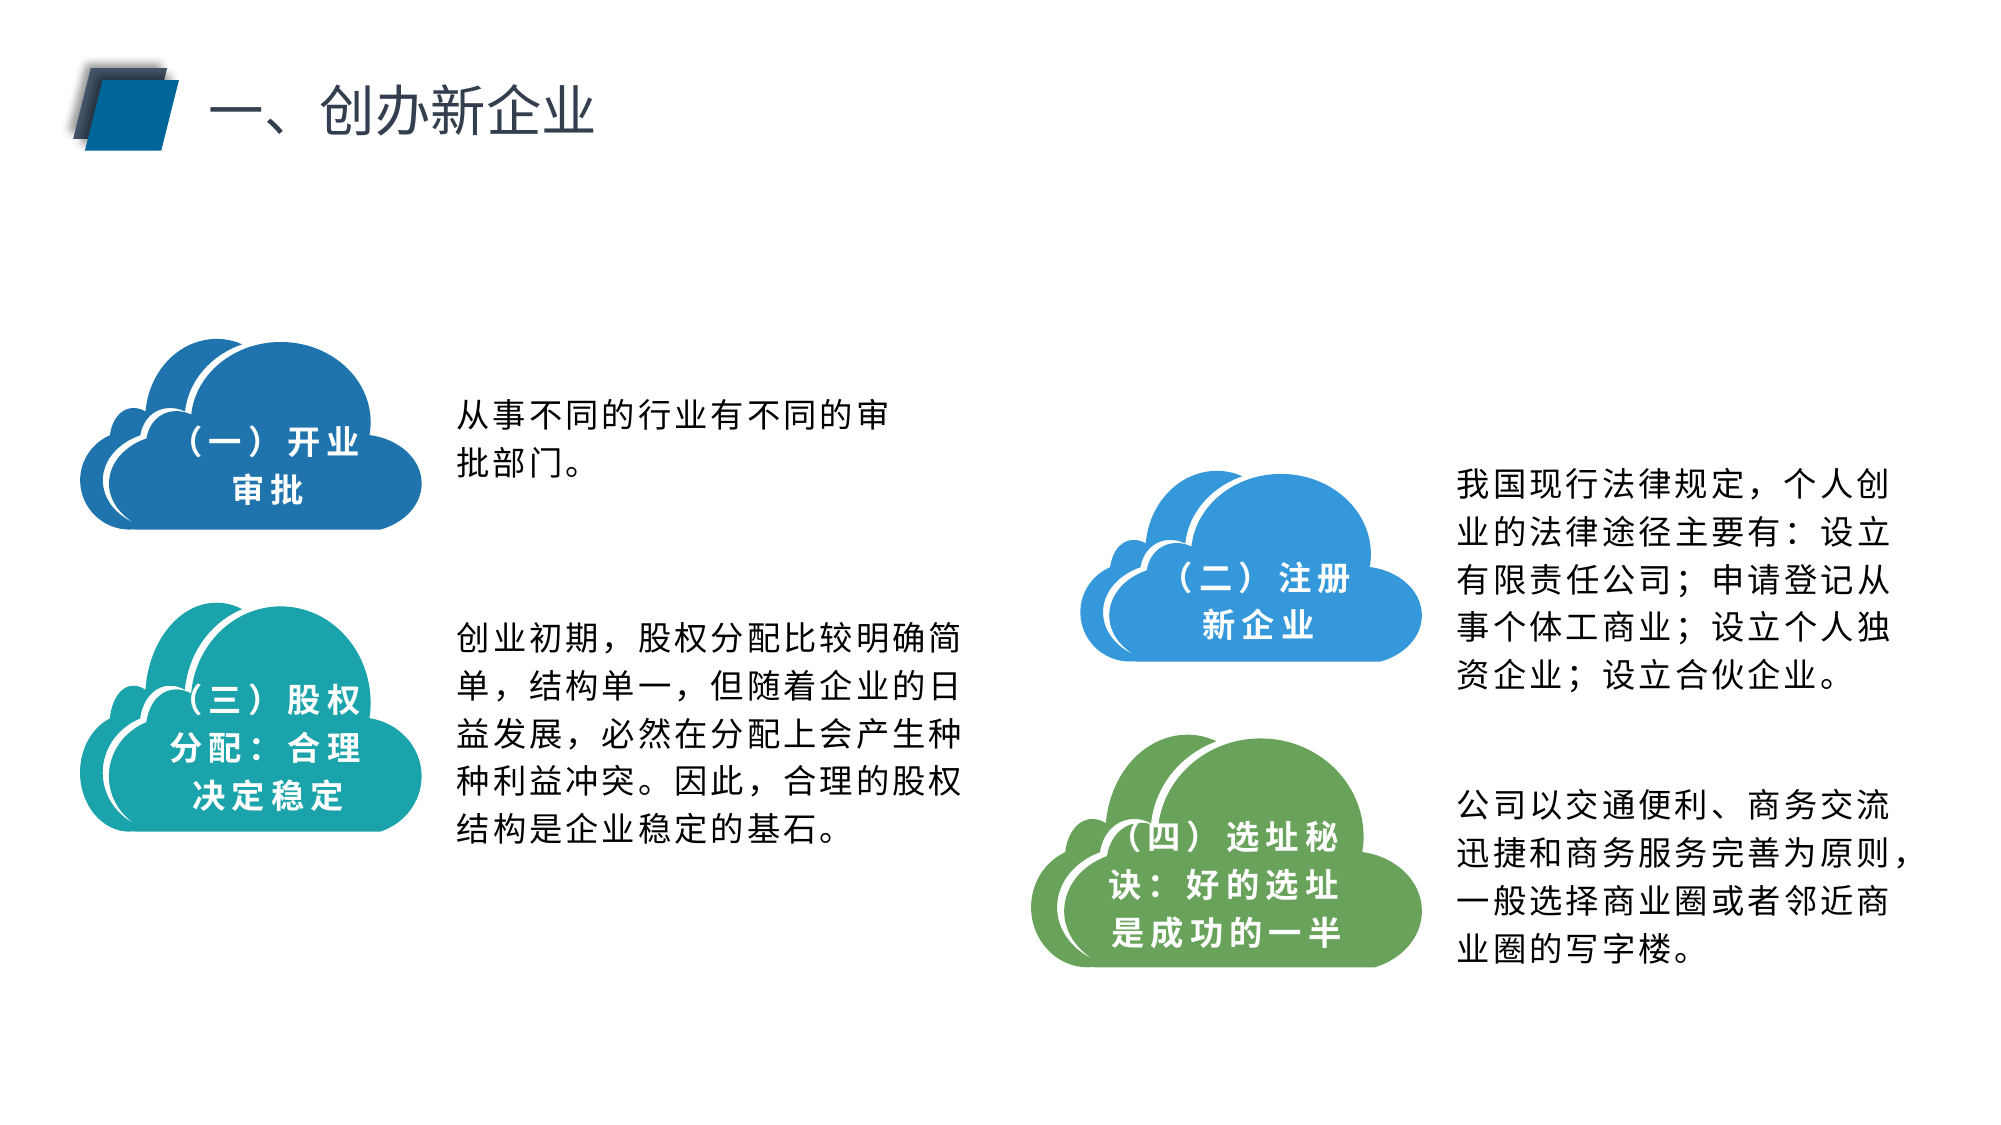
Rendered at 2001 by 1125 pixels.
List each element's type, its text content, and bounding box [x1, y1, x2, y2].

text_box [73, 68, 179, 151]
text_box 一、创办新企业 [193, 68, 916, 150]
text_box （二）注册新企业 [1135, 544, 1382, 649]
text_box 创业初期，股权分配比较明确简单，结构单一，但随着企业的日益发展，必然在分配上会产生种种利益冲突。因此，合理的股权结构是企业稳定的基石。 [441, 602, 995, 855]
text_box 公司以交通便利、商务交流迅捷和商务服务完善为原则，一般选择商业圈或者邻近商业圈的写字楼。 [1442, 776, 1925, 968]
text_box [1079, 469, 1423, 663]
text_box （三）股权分配：合理决定稳定 [152, 661, 384, 826]
text_box （四）选址秘诀：好的选址是成功的一半 [1088, 793, 1365, 968]
text_box （一）开业审批 [151, 407, 384, 516]
text_box [1167, 737, 1355, 793]
text_box [1030, 818, 1423, 969]
text_box [1111, 733, 1220, 793]
text_box 从事不同的行业有不同的审批部门。 [441, 338, 925, 530]
text_box [79, 337, 423, 531]
text_box 我国现行法律规定，个人创业的法律途径主要有：设立有限责任公司；申请登记从事个体工商业；设立个人独资企业；设立合伙企业。 [1442, 449, 1925, 700]
text_box [78, 601, 423, 833]
